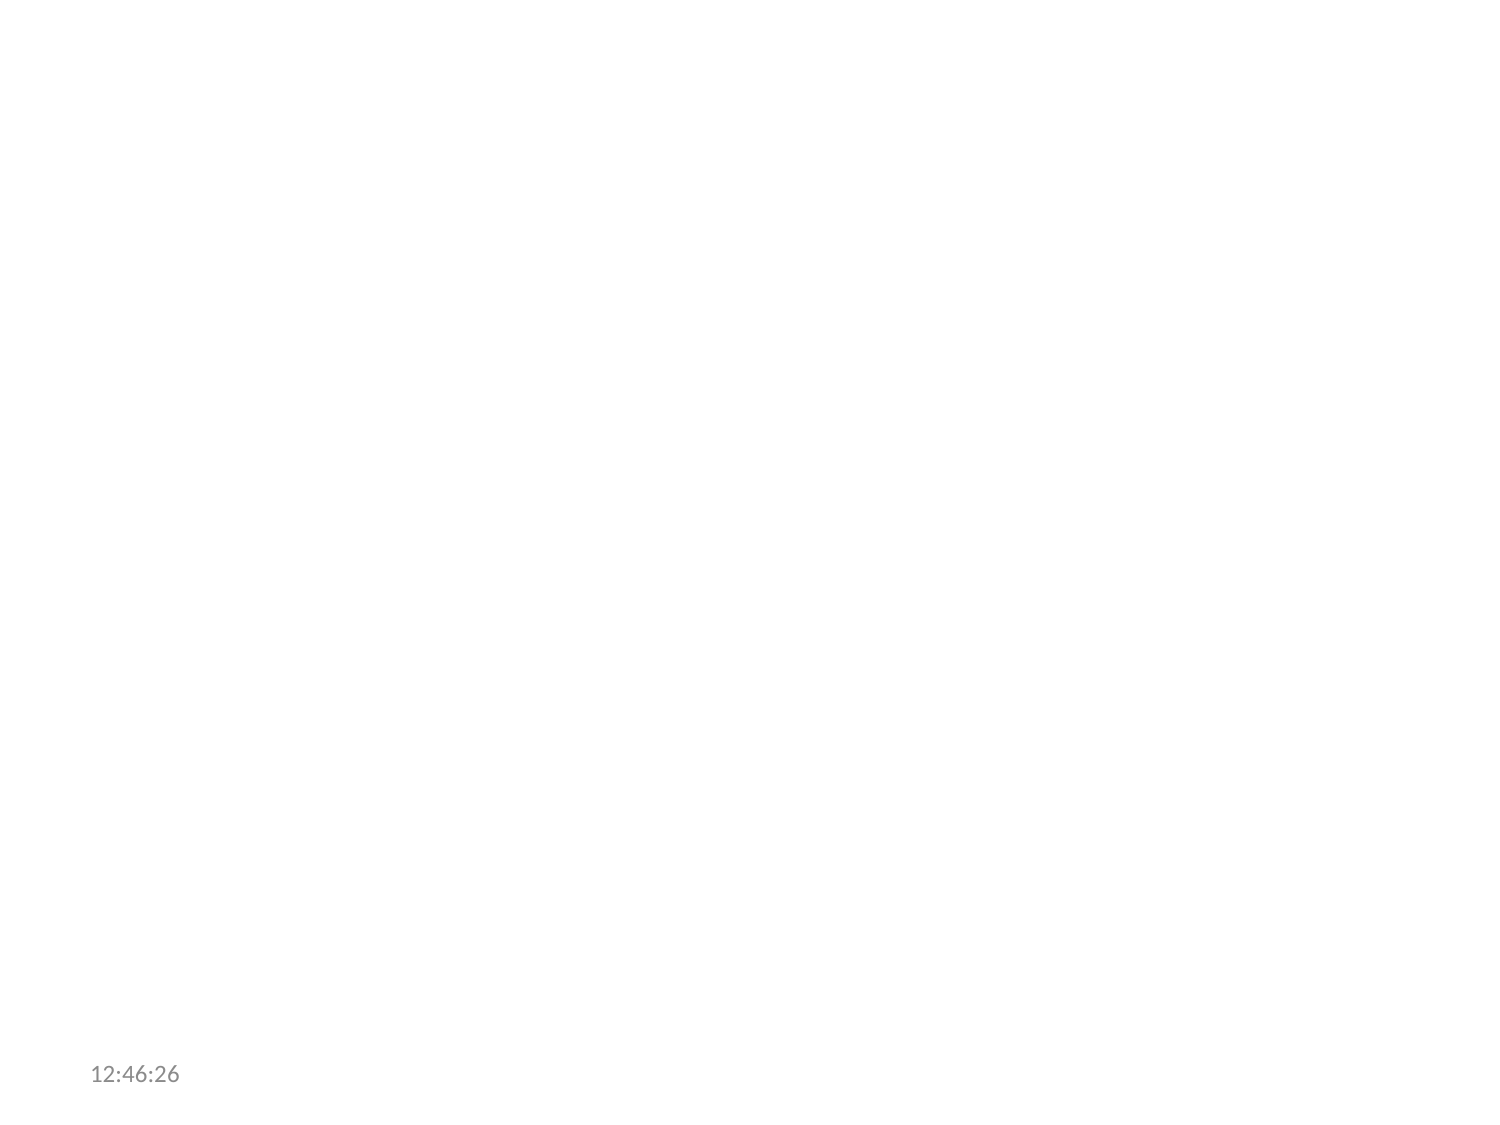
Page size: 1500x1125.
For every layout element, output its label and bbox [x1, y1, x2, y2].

slide_number [75, 1042, 425, 1103]
